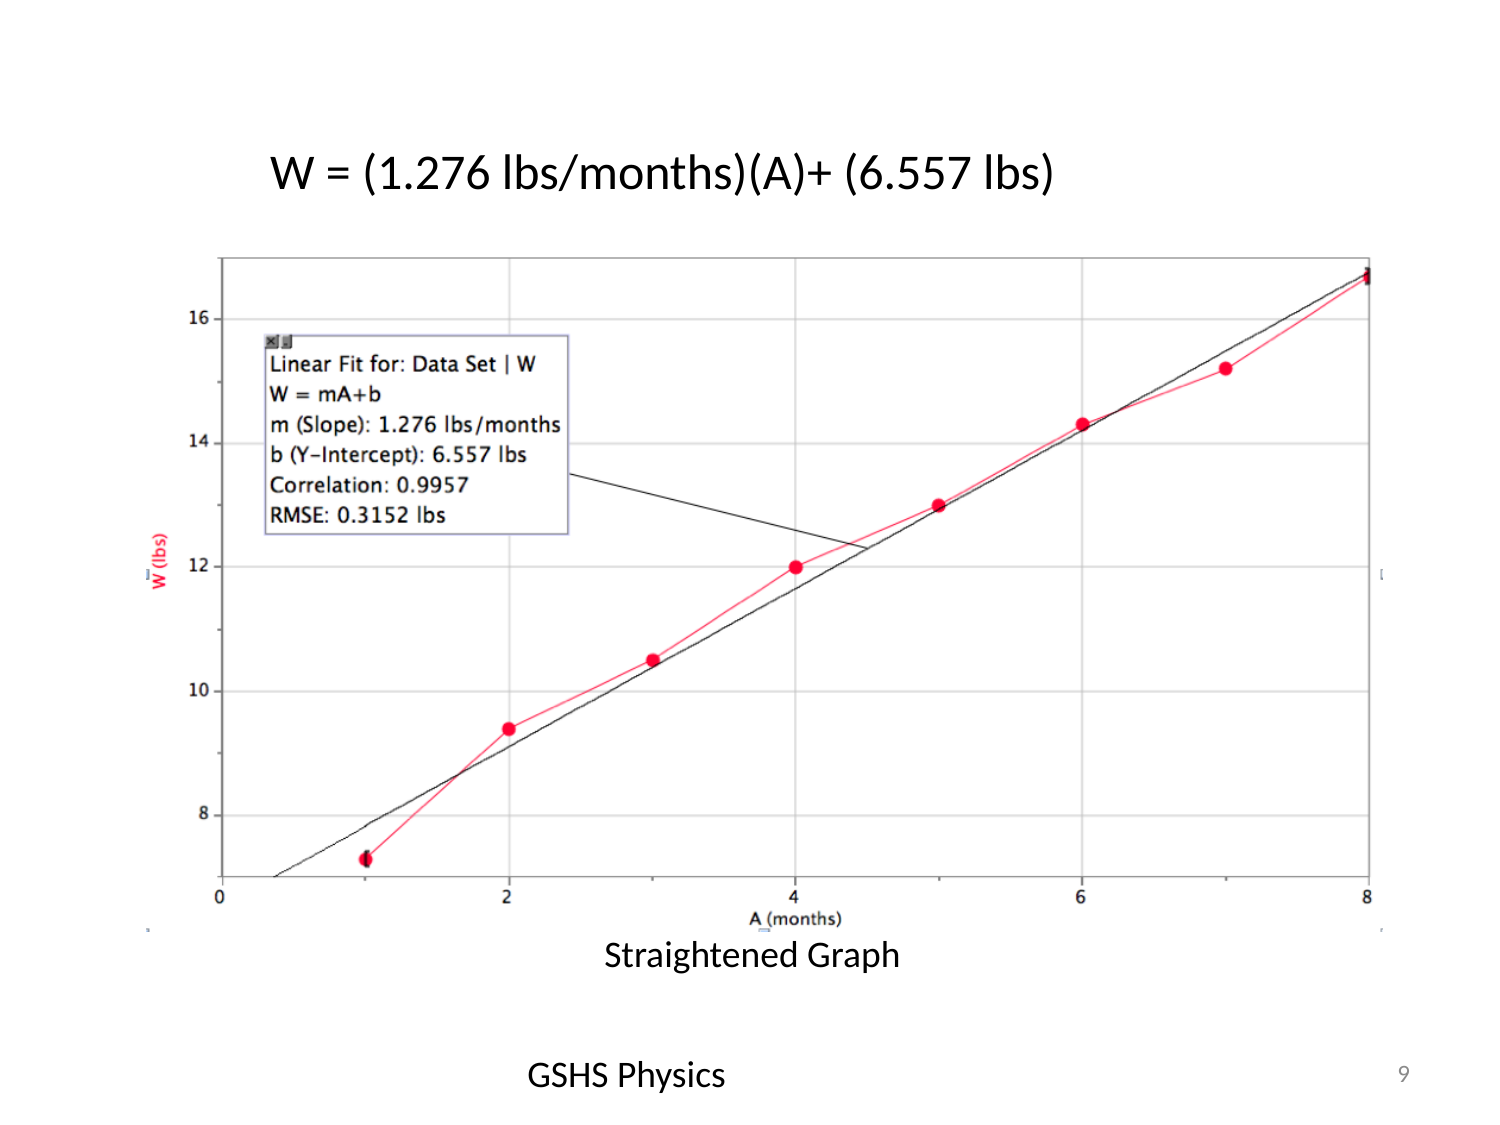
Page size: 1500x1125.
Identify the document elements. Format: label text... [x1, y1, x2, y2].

text_box Straightened Graph [589, 941, 999, 982]
picture [146, 223, 1383, 932]
text_box W = (1.276 lbs/months)(A)+ (6.557 lbs) [255, 132, 1307, 208]
footer GSHS Physics [512, 1042, 988, 1103]
slide_number 9 [1074, 1042, 1425, 1103]
